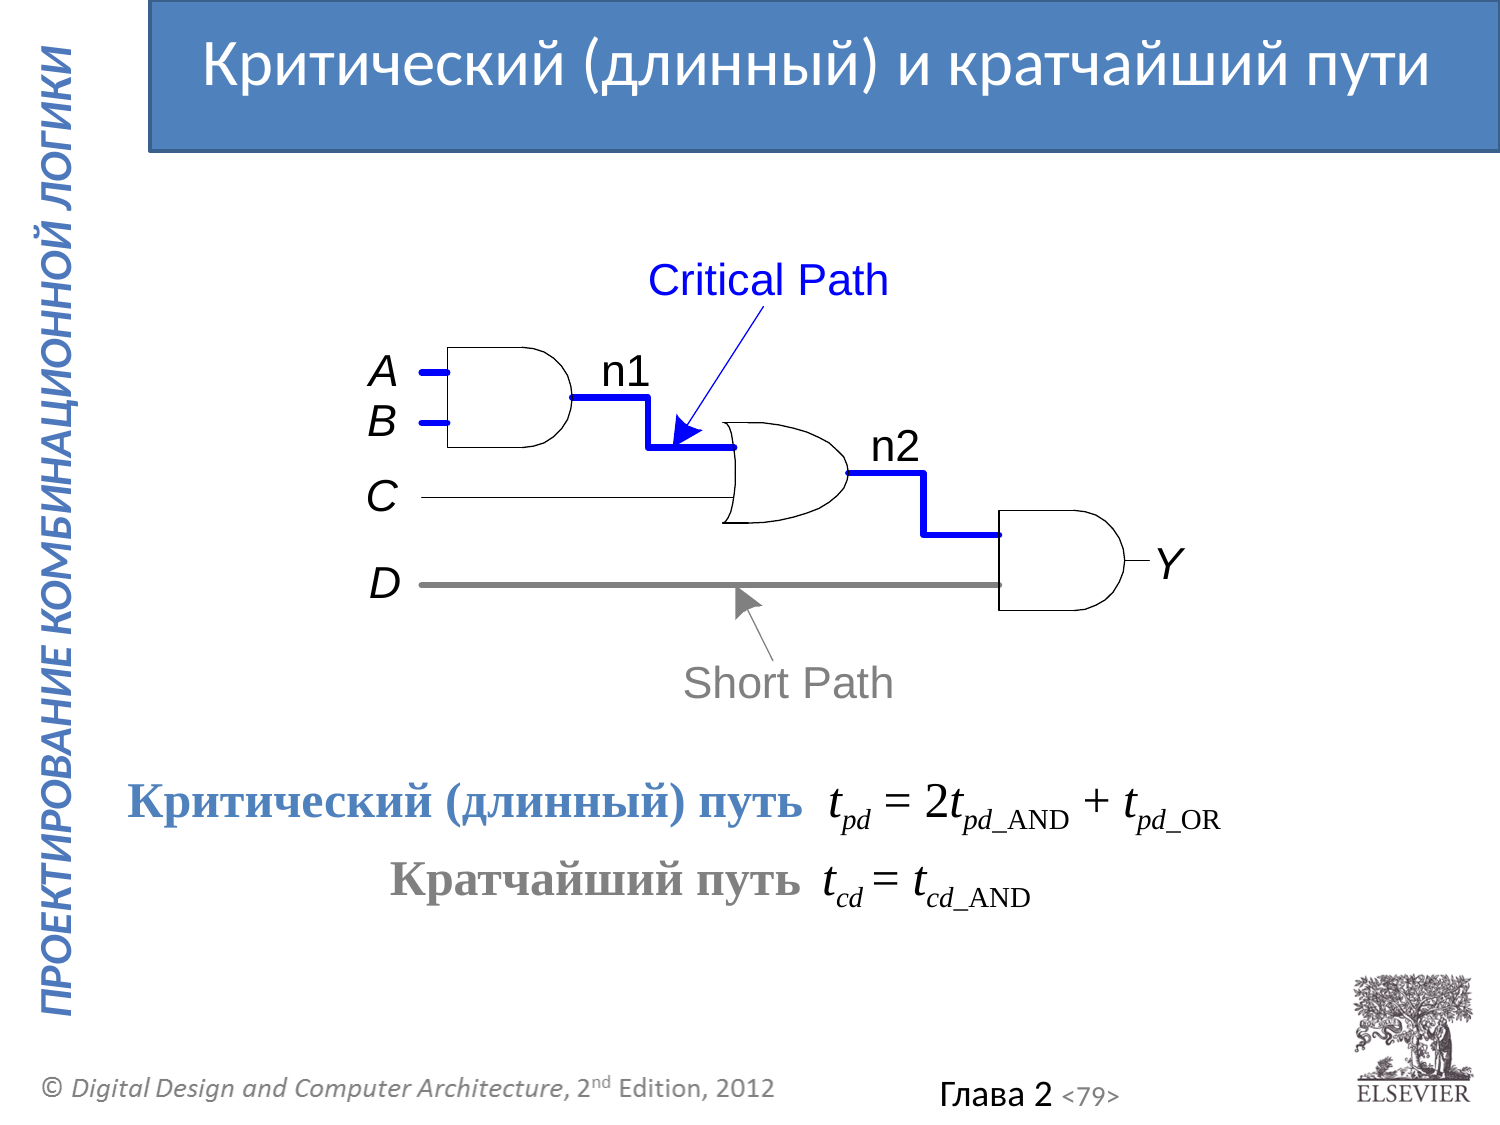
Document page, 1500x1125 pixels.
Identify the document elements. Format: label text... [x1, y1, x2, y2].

text_box Критический (длинный) путь tpd = 2tpd_AND + tpd_OR Кратчайший путь tcd = tcd_AND [112, 199, 1300, 1013]
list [337, 224, 1215, 742]
picture [0, 0, 1500, 1125]
text_box Критический (длинный) и кратчайший пути [187, 11, 1488, 106]
